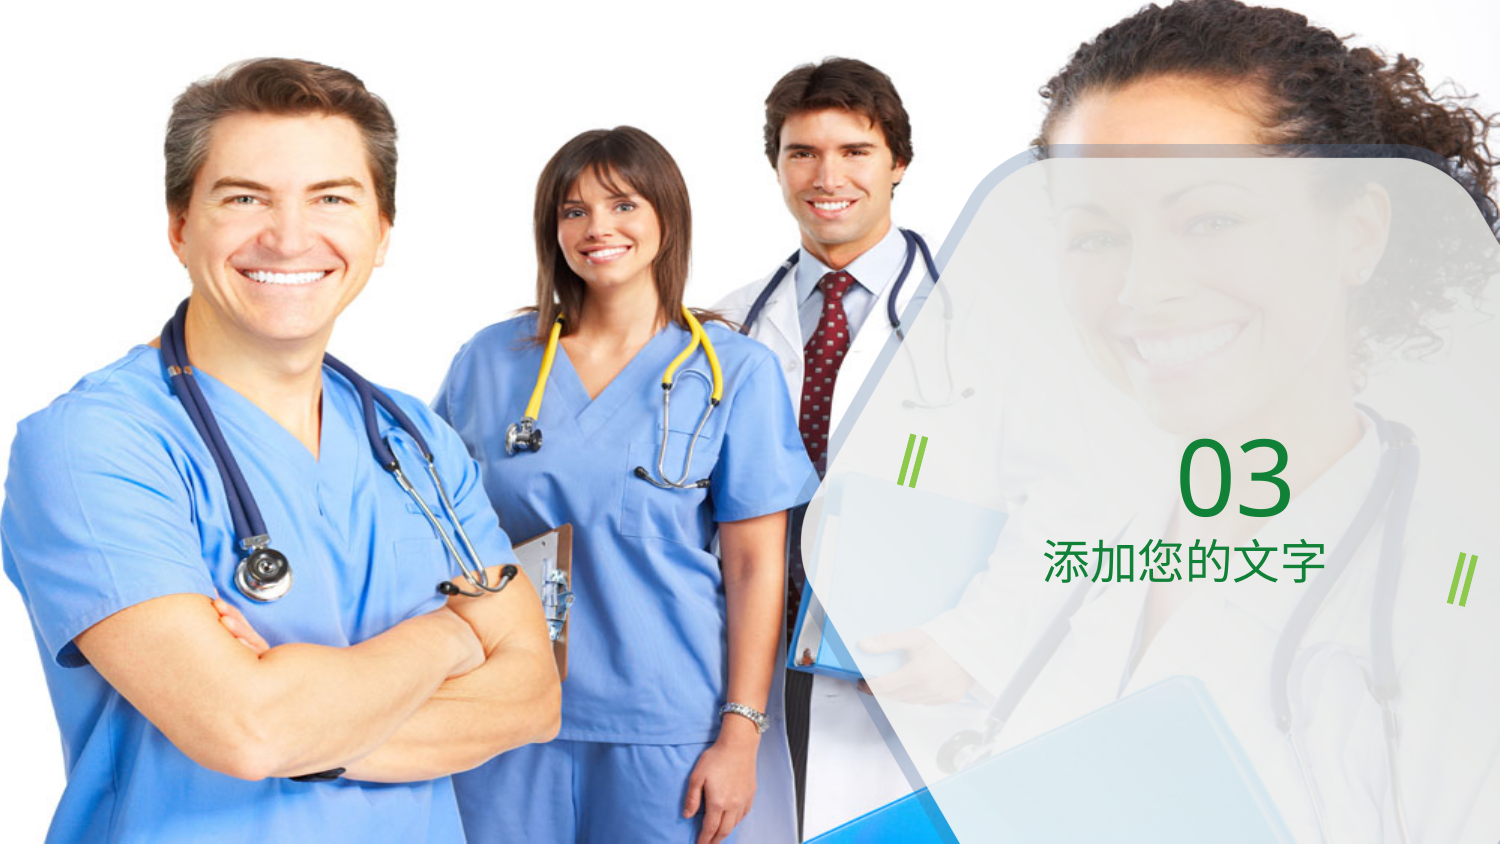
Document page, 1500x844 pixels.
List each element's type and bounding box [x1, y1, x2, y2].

text_box [1449, 552, 1476, 607]
picture [787, 144, 1500, 844]
text_box [0, 0, 1500, 844]
text_box [899, 434, 926, 488]
